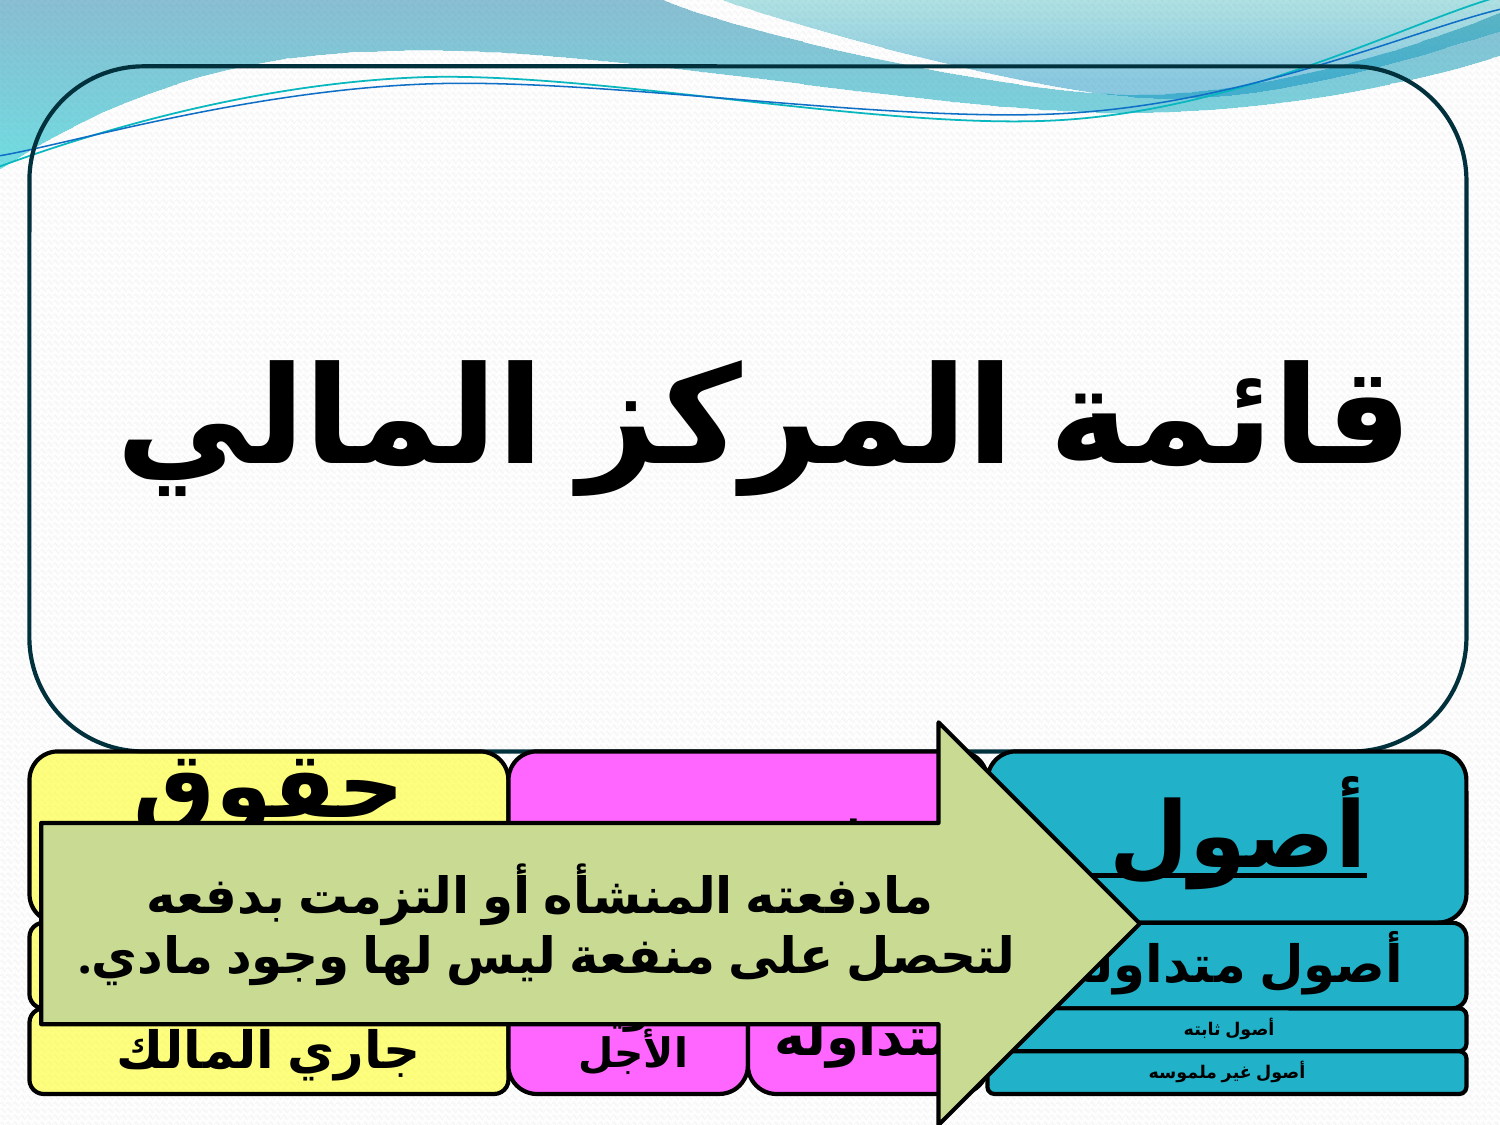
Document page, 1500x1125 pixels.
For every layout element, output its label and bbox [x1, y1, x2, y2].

text_box [29, 66, 1467, 1095]
text_box [936, 1106, 961, 1125]
